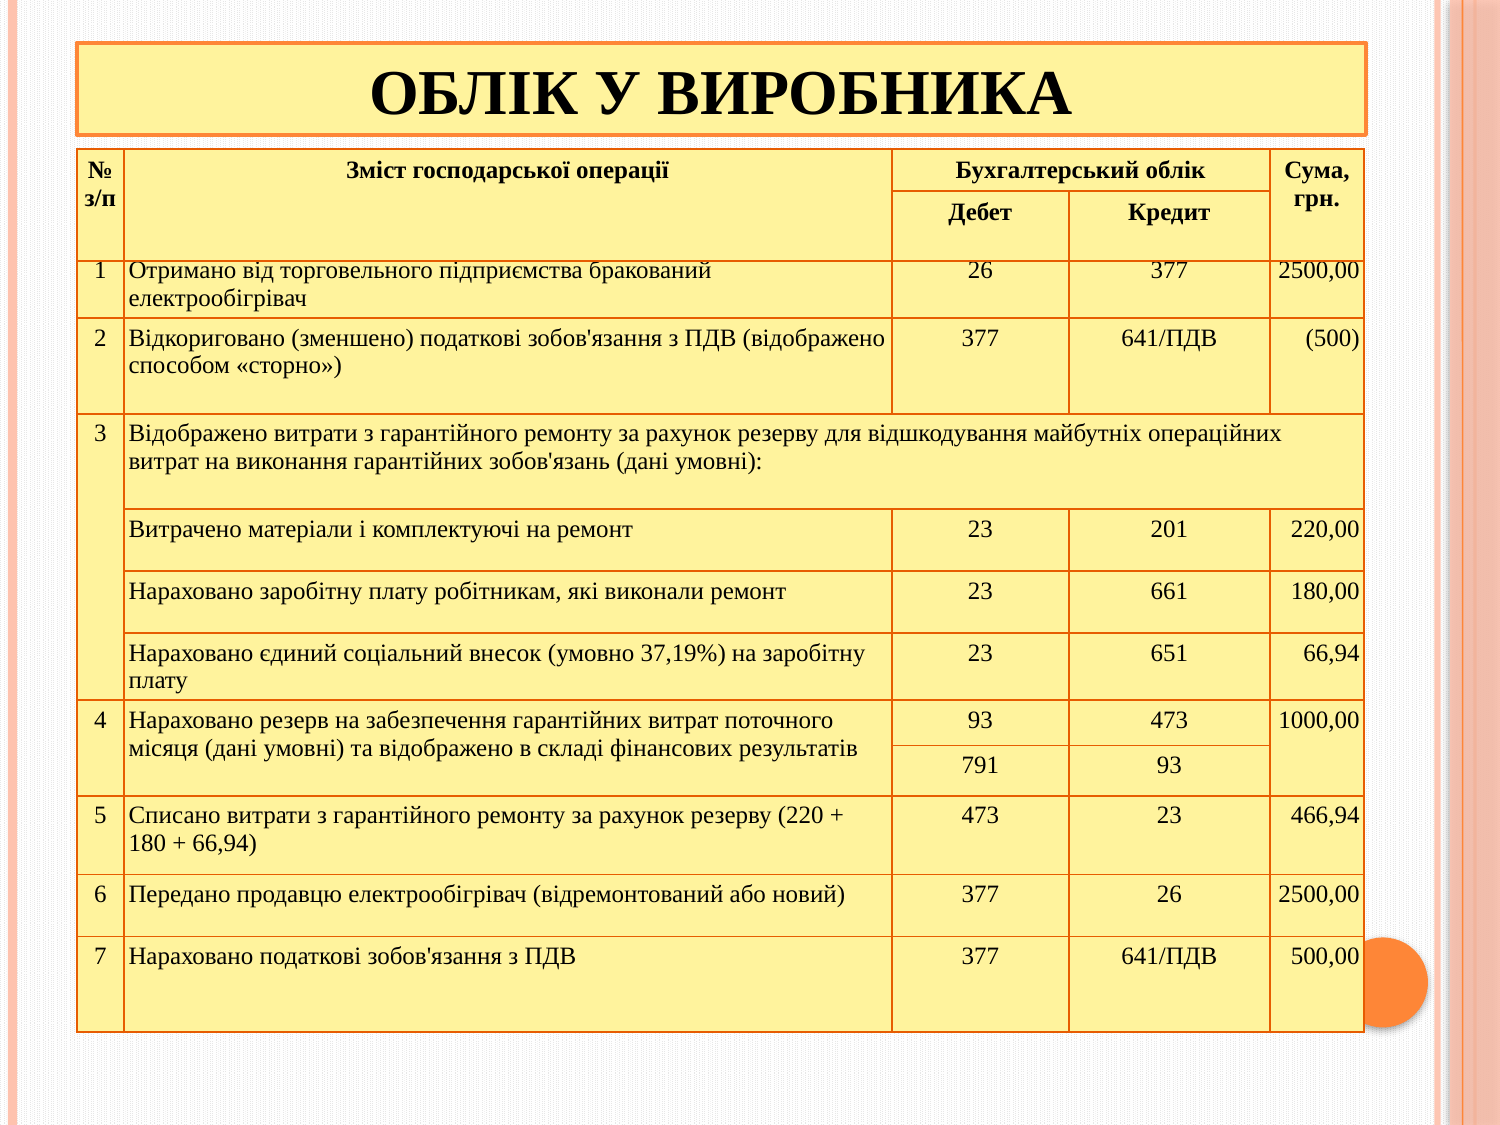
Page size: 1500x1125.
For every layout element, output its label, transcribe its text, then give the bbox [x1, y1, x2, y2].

table_cell 93 [893, 701, 1068, 745]
table_cell Витрачено матеріали і комплектуючі на ремонт [125, 510, 891, 570]
table_cell 7 [78, 937, 123, 1031]
table_cell Списано витрати з гарантійного ремонту за рахунок резерву (220 + 180 + 66,94) [125, 797, 891, 874]
table_header № з/п [78, 150, 123, 260]
table_cell 791 [893, 746, 1068, 795]
table_cell 220,00 [1271, 510, 1363, 570]
table_cell Отримано від торговельного підприємства бракований електрообігрівач [125, 262, 891, 317]
table_cell 1000,00 [1271, 701, 1363, 795]
table_header Сума, грн. [1271, 150, 1363, 260]
table_cell Нараховано єдиний соціальний внесок (умовно 37,19%) на заробітну плату [125, 634, 891, 699]
table_cell Нараховано заробітну плату робітникам, які виконали ремонт [125, 572, 891, 632]
table_cell 6 [78, 875, 123, 936]
table_cell Кредит [1070, 192, 1269, 260]
table_cell 23 [893, 634, 1068, 699]
table_cell Передано продавцю електрообігрівач (відремонтований або новий) [125, 875, 891, 936]
table_cell 26 [1070, 875, 1269, 936]
table_cell 5 [78, 797, 123, 874]
table_cell 641/ПДВ [1070, 937, 1269, 1031]
table_cell 2 [78, 319, 123, 413]
table_cell 377 [893, 319, 1068, 413]
table_cell 23 [1070, 797, 1269, 874]
table_cell 180,00 [1271, 572, 1363, 632]
table_cell 93 [1070, 746, 1269, 795]
table_cell 651 [1070, 634, 1269, 699]
table_cell 466,94 [1271, 797, 1363, 874]
table_cell 500,00 [1271, 937, 1363, 1031]
table_cell 201 [1070, 510, 1269, 570]
table_cell 2500,00 [1271, 262, 1363, 317]
table_cell Відображено витрати з гарантійного ремонту за рахунок резерву для відшкодування майбутніх операційних витрат на виконання гарантійних зобов'язань (дані умовні): [125, 415, 1363, 508]
title Облік у виробника [75, 41, 1368, 137]
table_cell 66,94 [1271, 634, 1363, 699]
table_cell 661 [1070, 572, 1269, 632]
table_header Зміст господарської операції [125, 150, 891, 260]
table_cell 377 [893, 875, 1068, 936]
table_cell (500) [1271, 319, 1363, 413]
table_cell 23 [893, 510, 1068, 570]
table_cell 641/ПДВ [1070, 319, 1269, 413]
table_cell Відкориговано (зменшено) податкові зобов'язання з ПДВ (відображено способом «сторно») [125, 319, 891, 413]
table_cell 473 [1070, 701, 1269, 745]
table_cell 1 [78, 262, 123, 317]
table_cell 23 [893, 572, 1068, 632]
table_cell 377 [893, 937, 1068, 1031]
table_cell 2500,00 [1271, 875, 1363, 936]
table_cell Нараховано податкові зобов'язання з ПДВ [125, 937, 891, 1031]
table_cell Дебет [893, 192, 1068, 260]
table_cell Нараховано резерв на забезпечення гарантійних витрат поточного місяця (дані умовні) та відображено в складі фінансових результатів [125, 701, 891, 795]
table_cell 377 [1070, 262, 1269, 317]
table_header Бухгалтерський облік [893, 150, 1269, 190]
table_cell 473 [893, 797, 1068, 874]
table_cell 3 [78, 415, 123, 699]
table_cell 4 [78, 701, 123, 795]
table_cell 26 [893, 262, 1068, 317]
